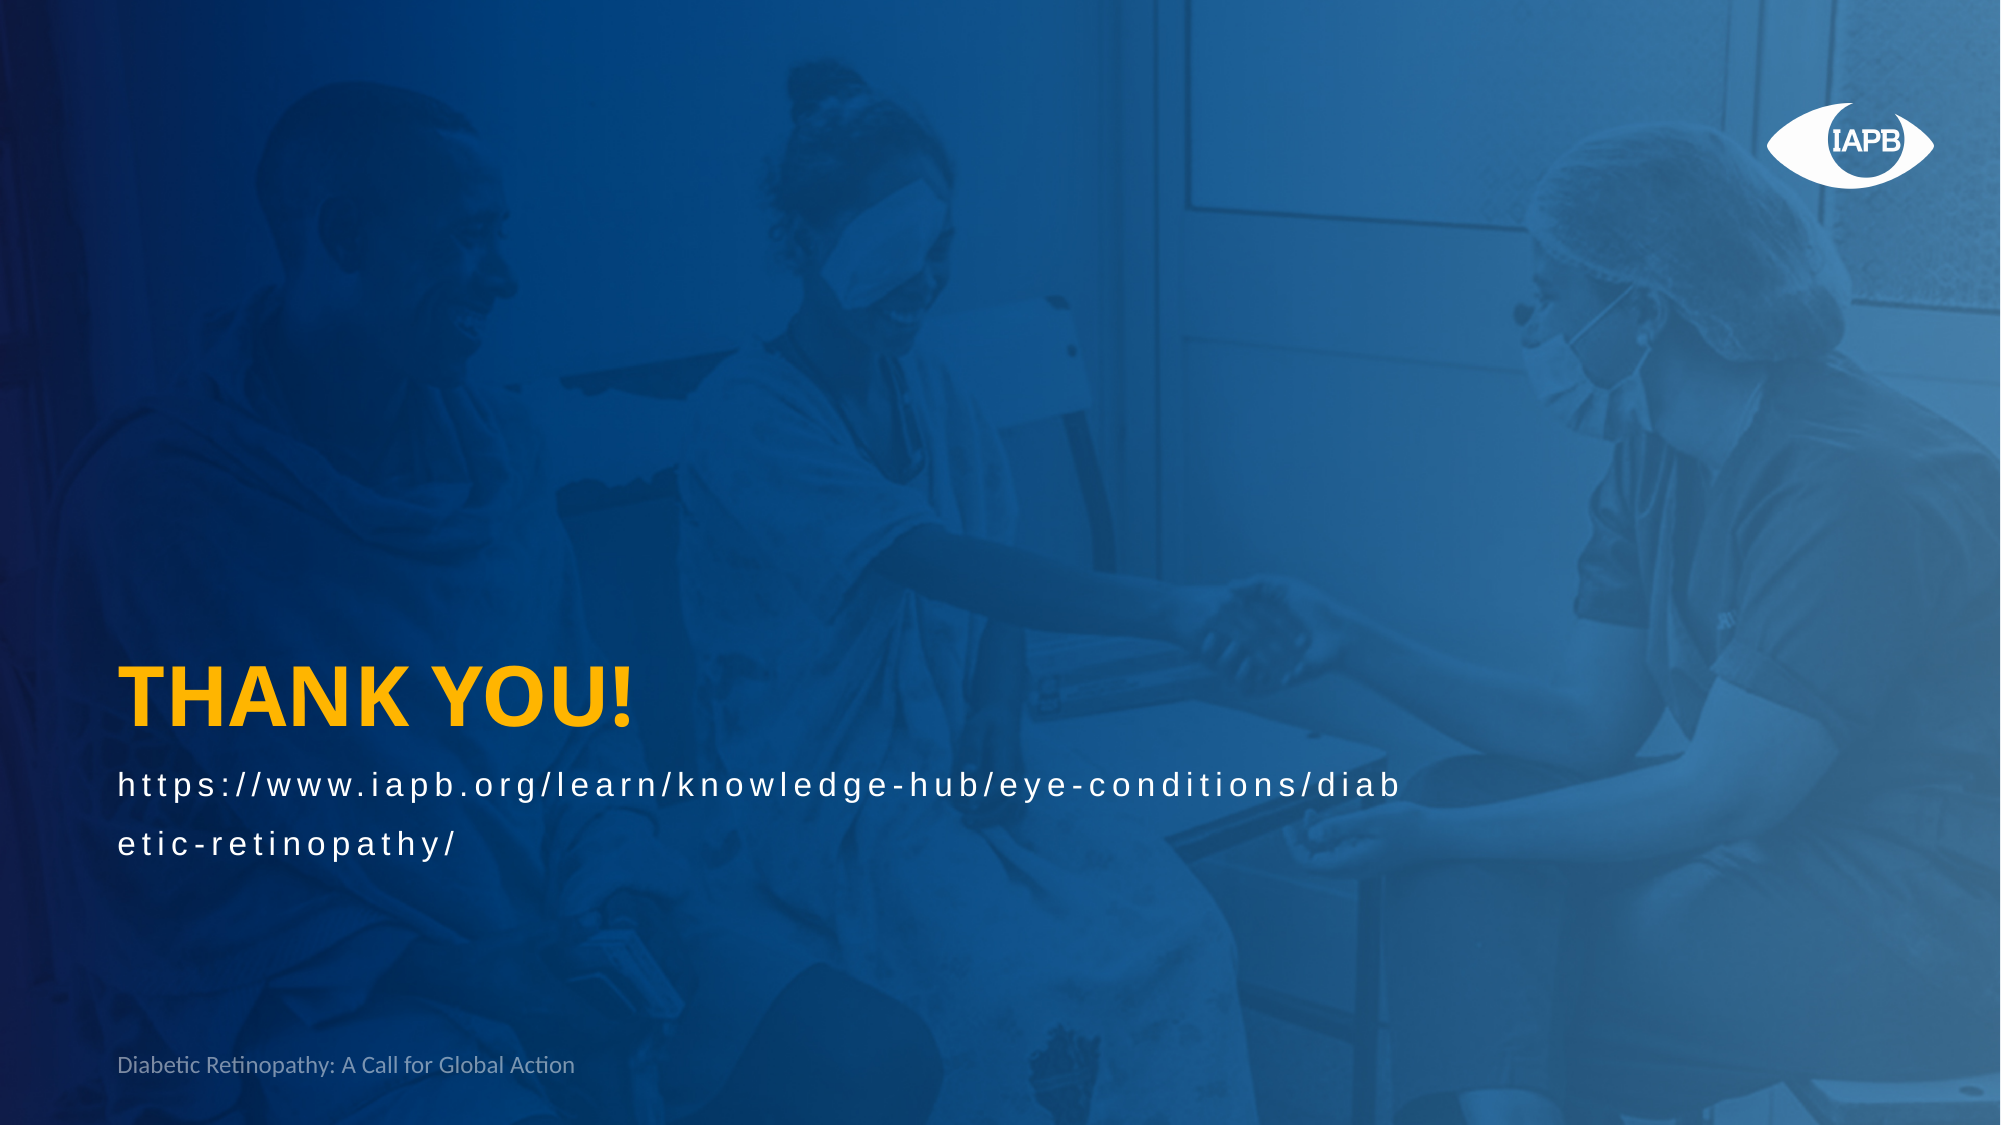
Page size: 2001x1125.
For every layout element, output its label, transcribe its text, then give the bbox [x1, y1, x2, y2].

text_box THANK YOU! https://www.iapb.org/learn/knowledge-hub/eye-conditions/diabetic-retinopathy/ [102, 522, 1429, 934]
footer Diabetic Retinopathy: A Call for Global Action [102, 1033, 778, 1094]
picture [0, 0, 2001, 1125]
